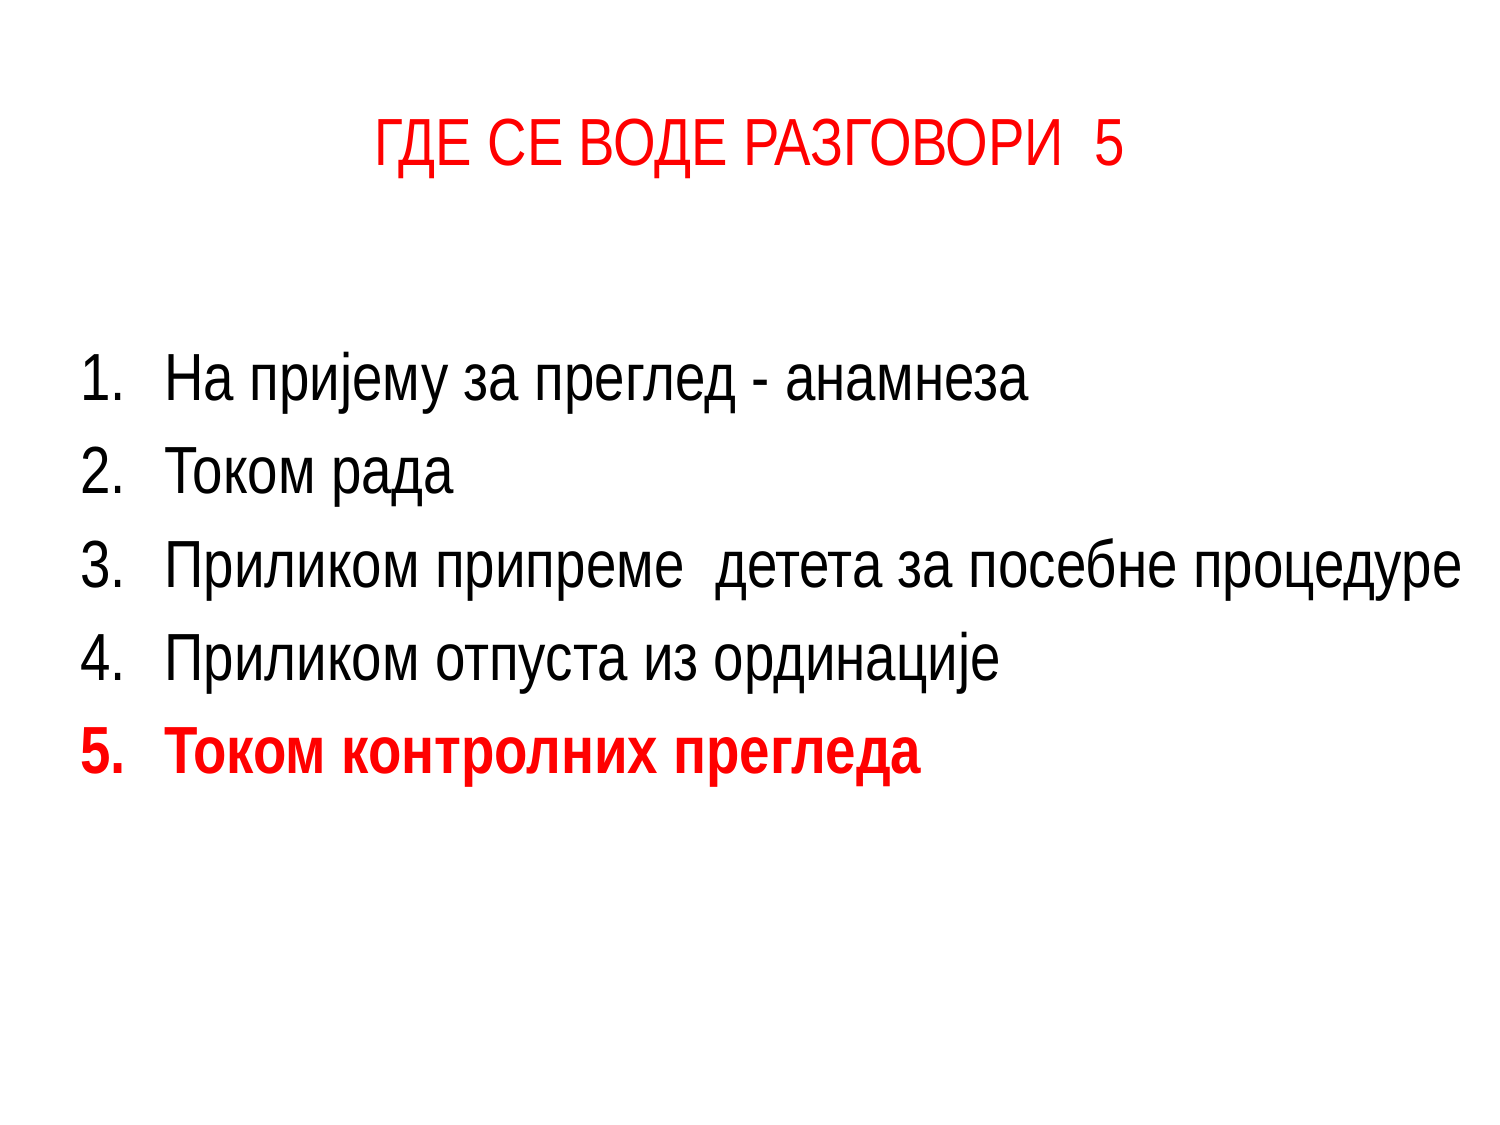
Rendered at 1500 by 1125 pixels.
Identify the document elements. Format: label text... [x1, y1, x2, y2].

list На пријему за преглед - анамнеза Током рада Приликом припреме детета за посебне процедуре Приликом отпуста из ординације Током контролних прегледа [64, 326, 1500, 917]
title ГДЕ СЕ ВОДЕ РАЗГОВОРИ 5 [75, 45, 1425, 233]
